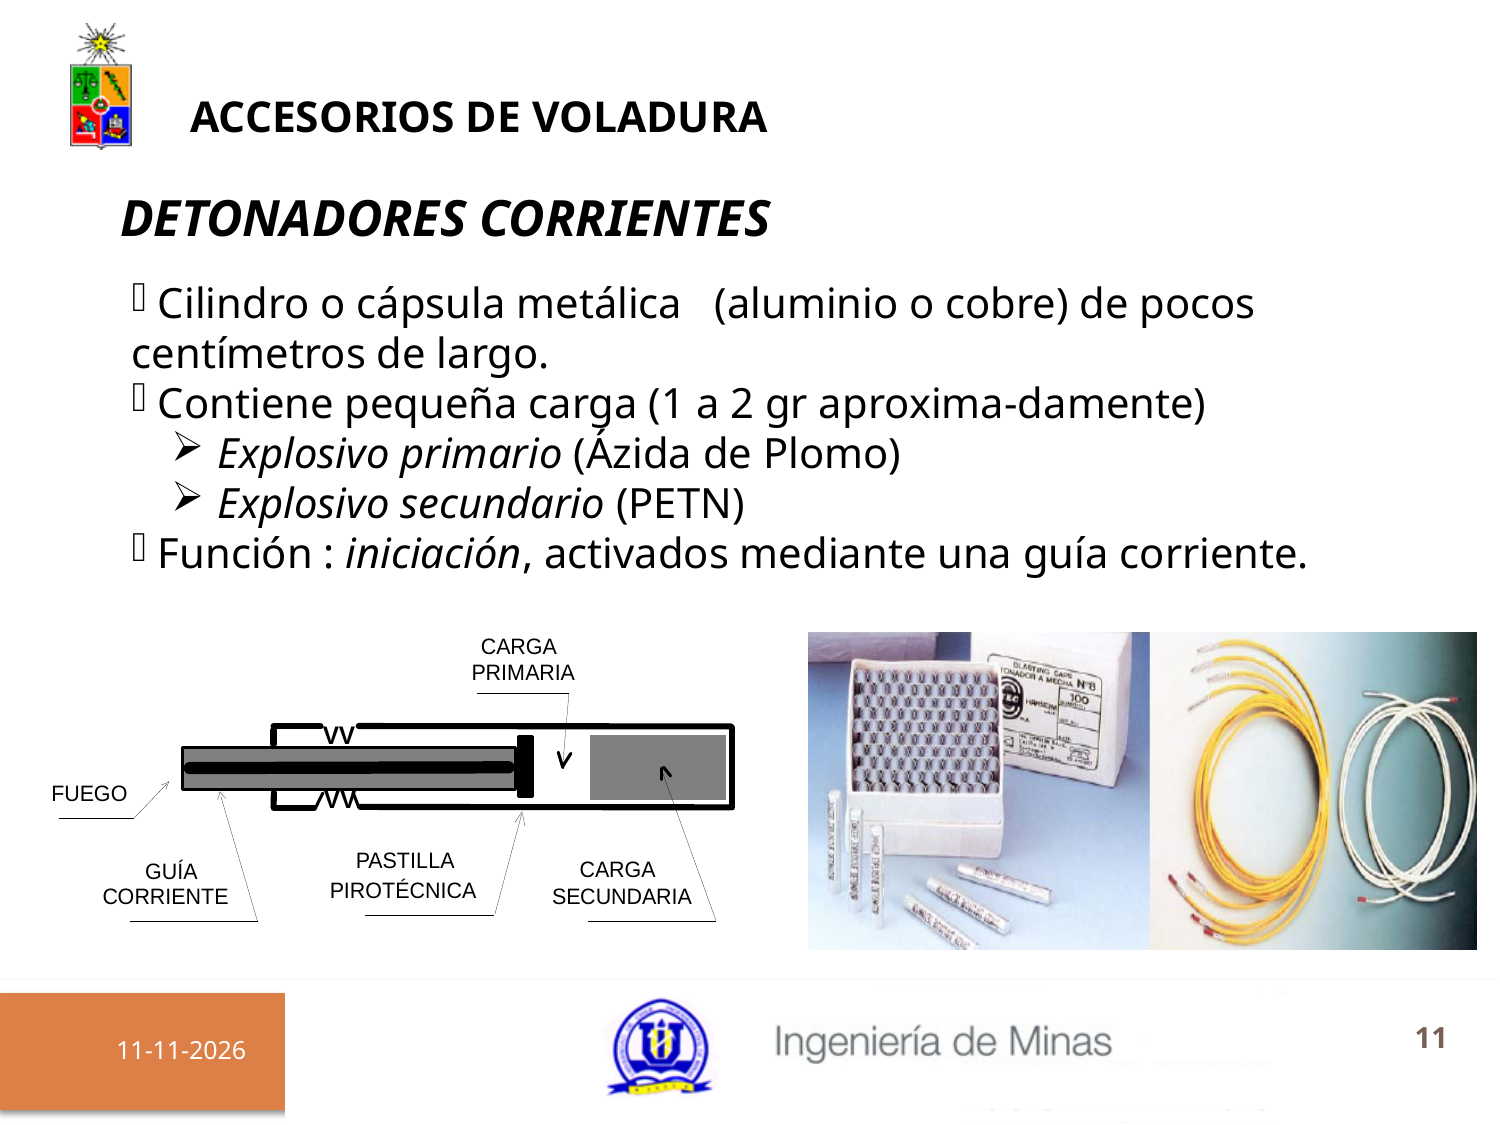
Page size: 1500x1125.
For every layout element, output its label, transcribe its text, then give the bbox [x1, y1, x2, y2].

picture [808, 632, 1477, 950]
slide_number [12, 995, 279, 1108]
text_box Cilindro o cápsula metálica (aluminio o cobre) de pocos centímetros de largo. Contiene pequeña carga (1 a 2 gr aproxima-damente) Explosivo primario (Ázida de Plomo) Explosivo secundario (PETN) Función : iniciación, activados mediante una guía corriente. [117, 269, 1430, 585]
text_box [46, 632, 739, 925]
text_box Detonadores corrientes [105, 187, 1196, 254]
text_box Accesorios de voladura [175, 81, 1266, 148]
picture [285, 980, 1500, 1125]
picture [69, 23, 132, 151]
